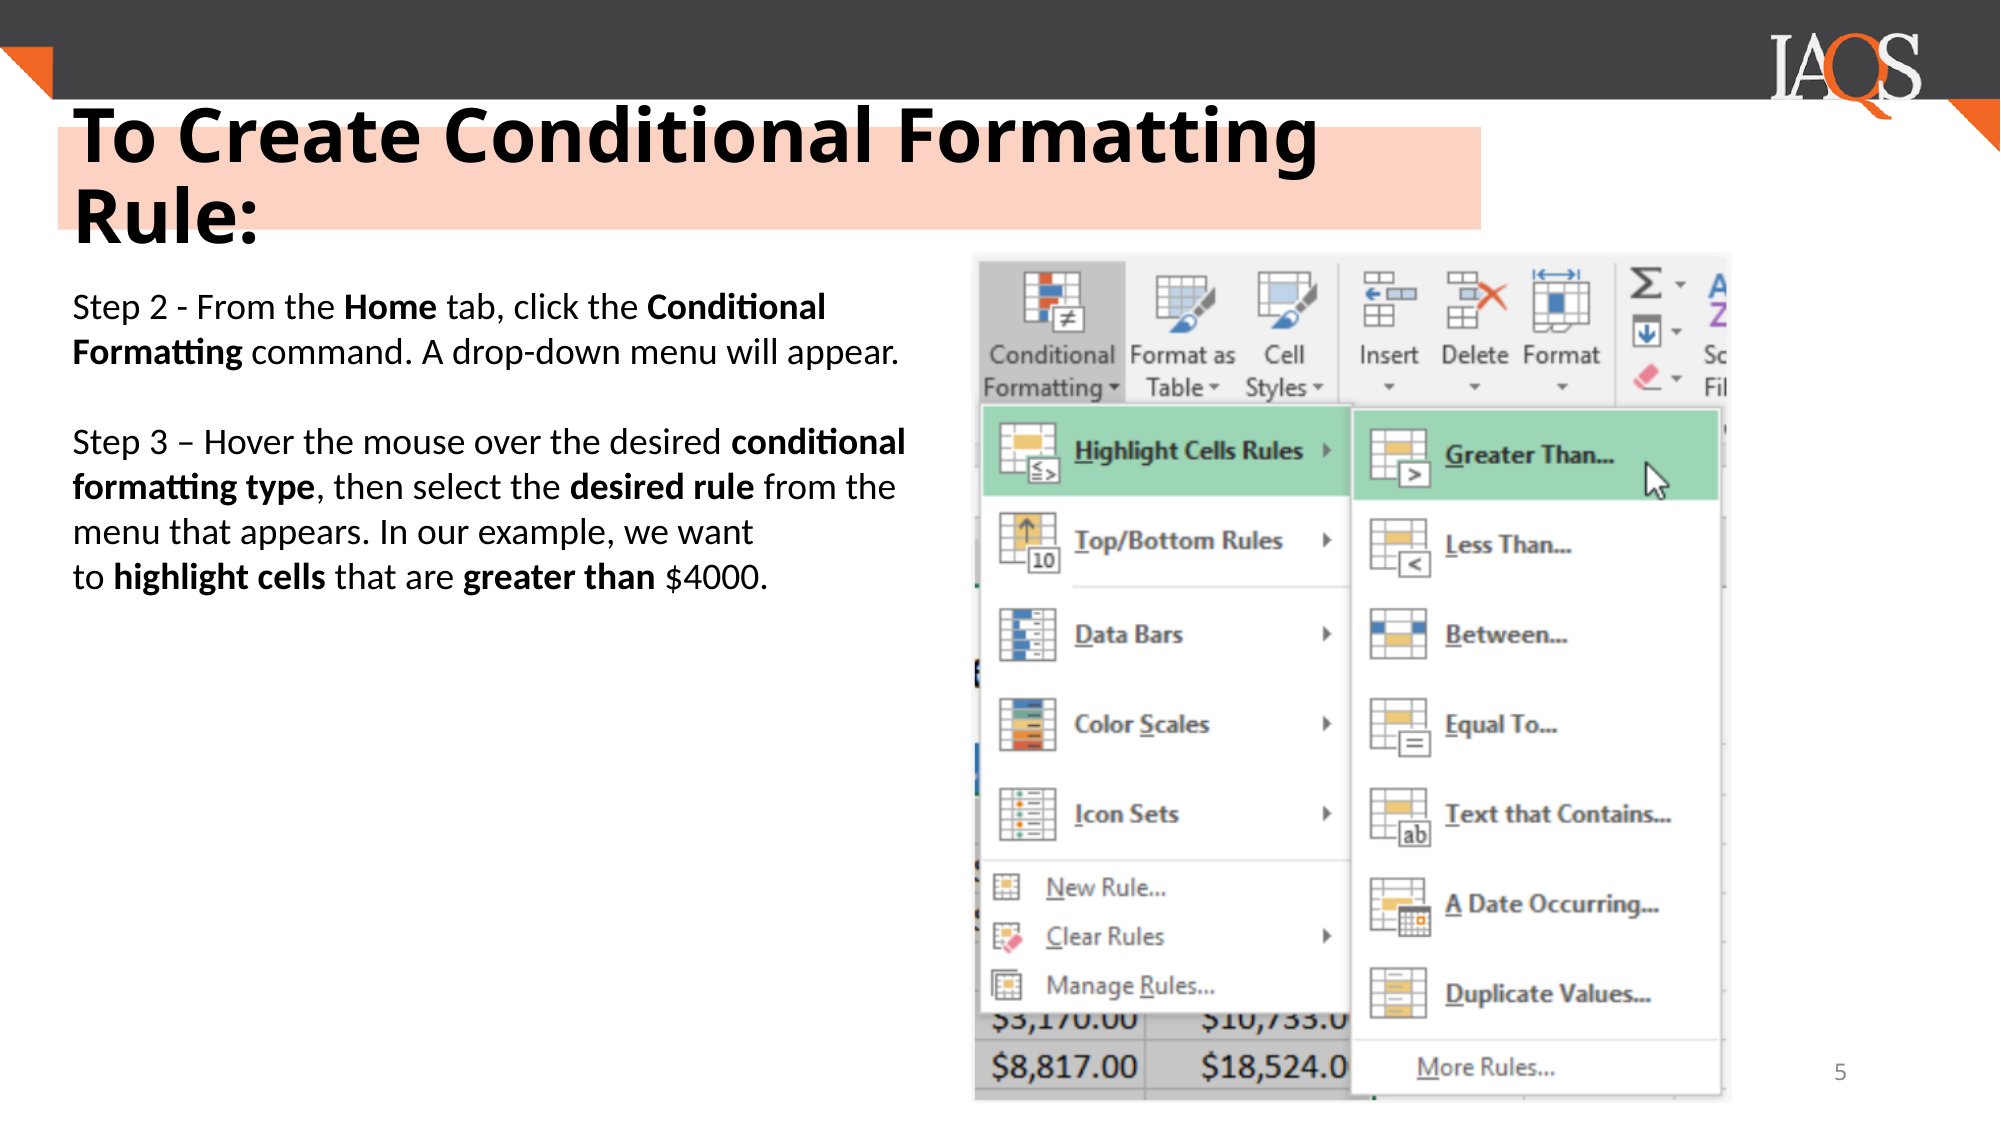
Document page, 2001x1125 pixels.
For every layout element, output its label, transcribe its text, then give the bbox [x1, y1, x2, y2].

text_box Step 2 - From the Home tab, click the Conditional Formatting command. A drop-down menu will appear. Step 3 – Hover the mouse over the desired conditional formatting type, then select the desired rule from the menu that appears. In our example, we want to highlight cells that are greater than $4000. [57, 274, 924, 605]
picture [970, 252, 1733, 1103]
slide_number ‹#› [1737, 1042, 1863, 1103]
picture [0, 0, 2000, 152]
title To Create Conditional Formatting Rule: [57, 126, 1481, 230]
